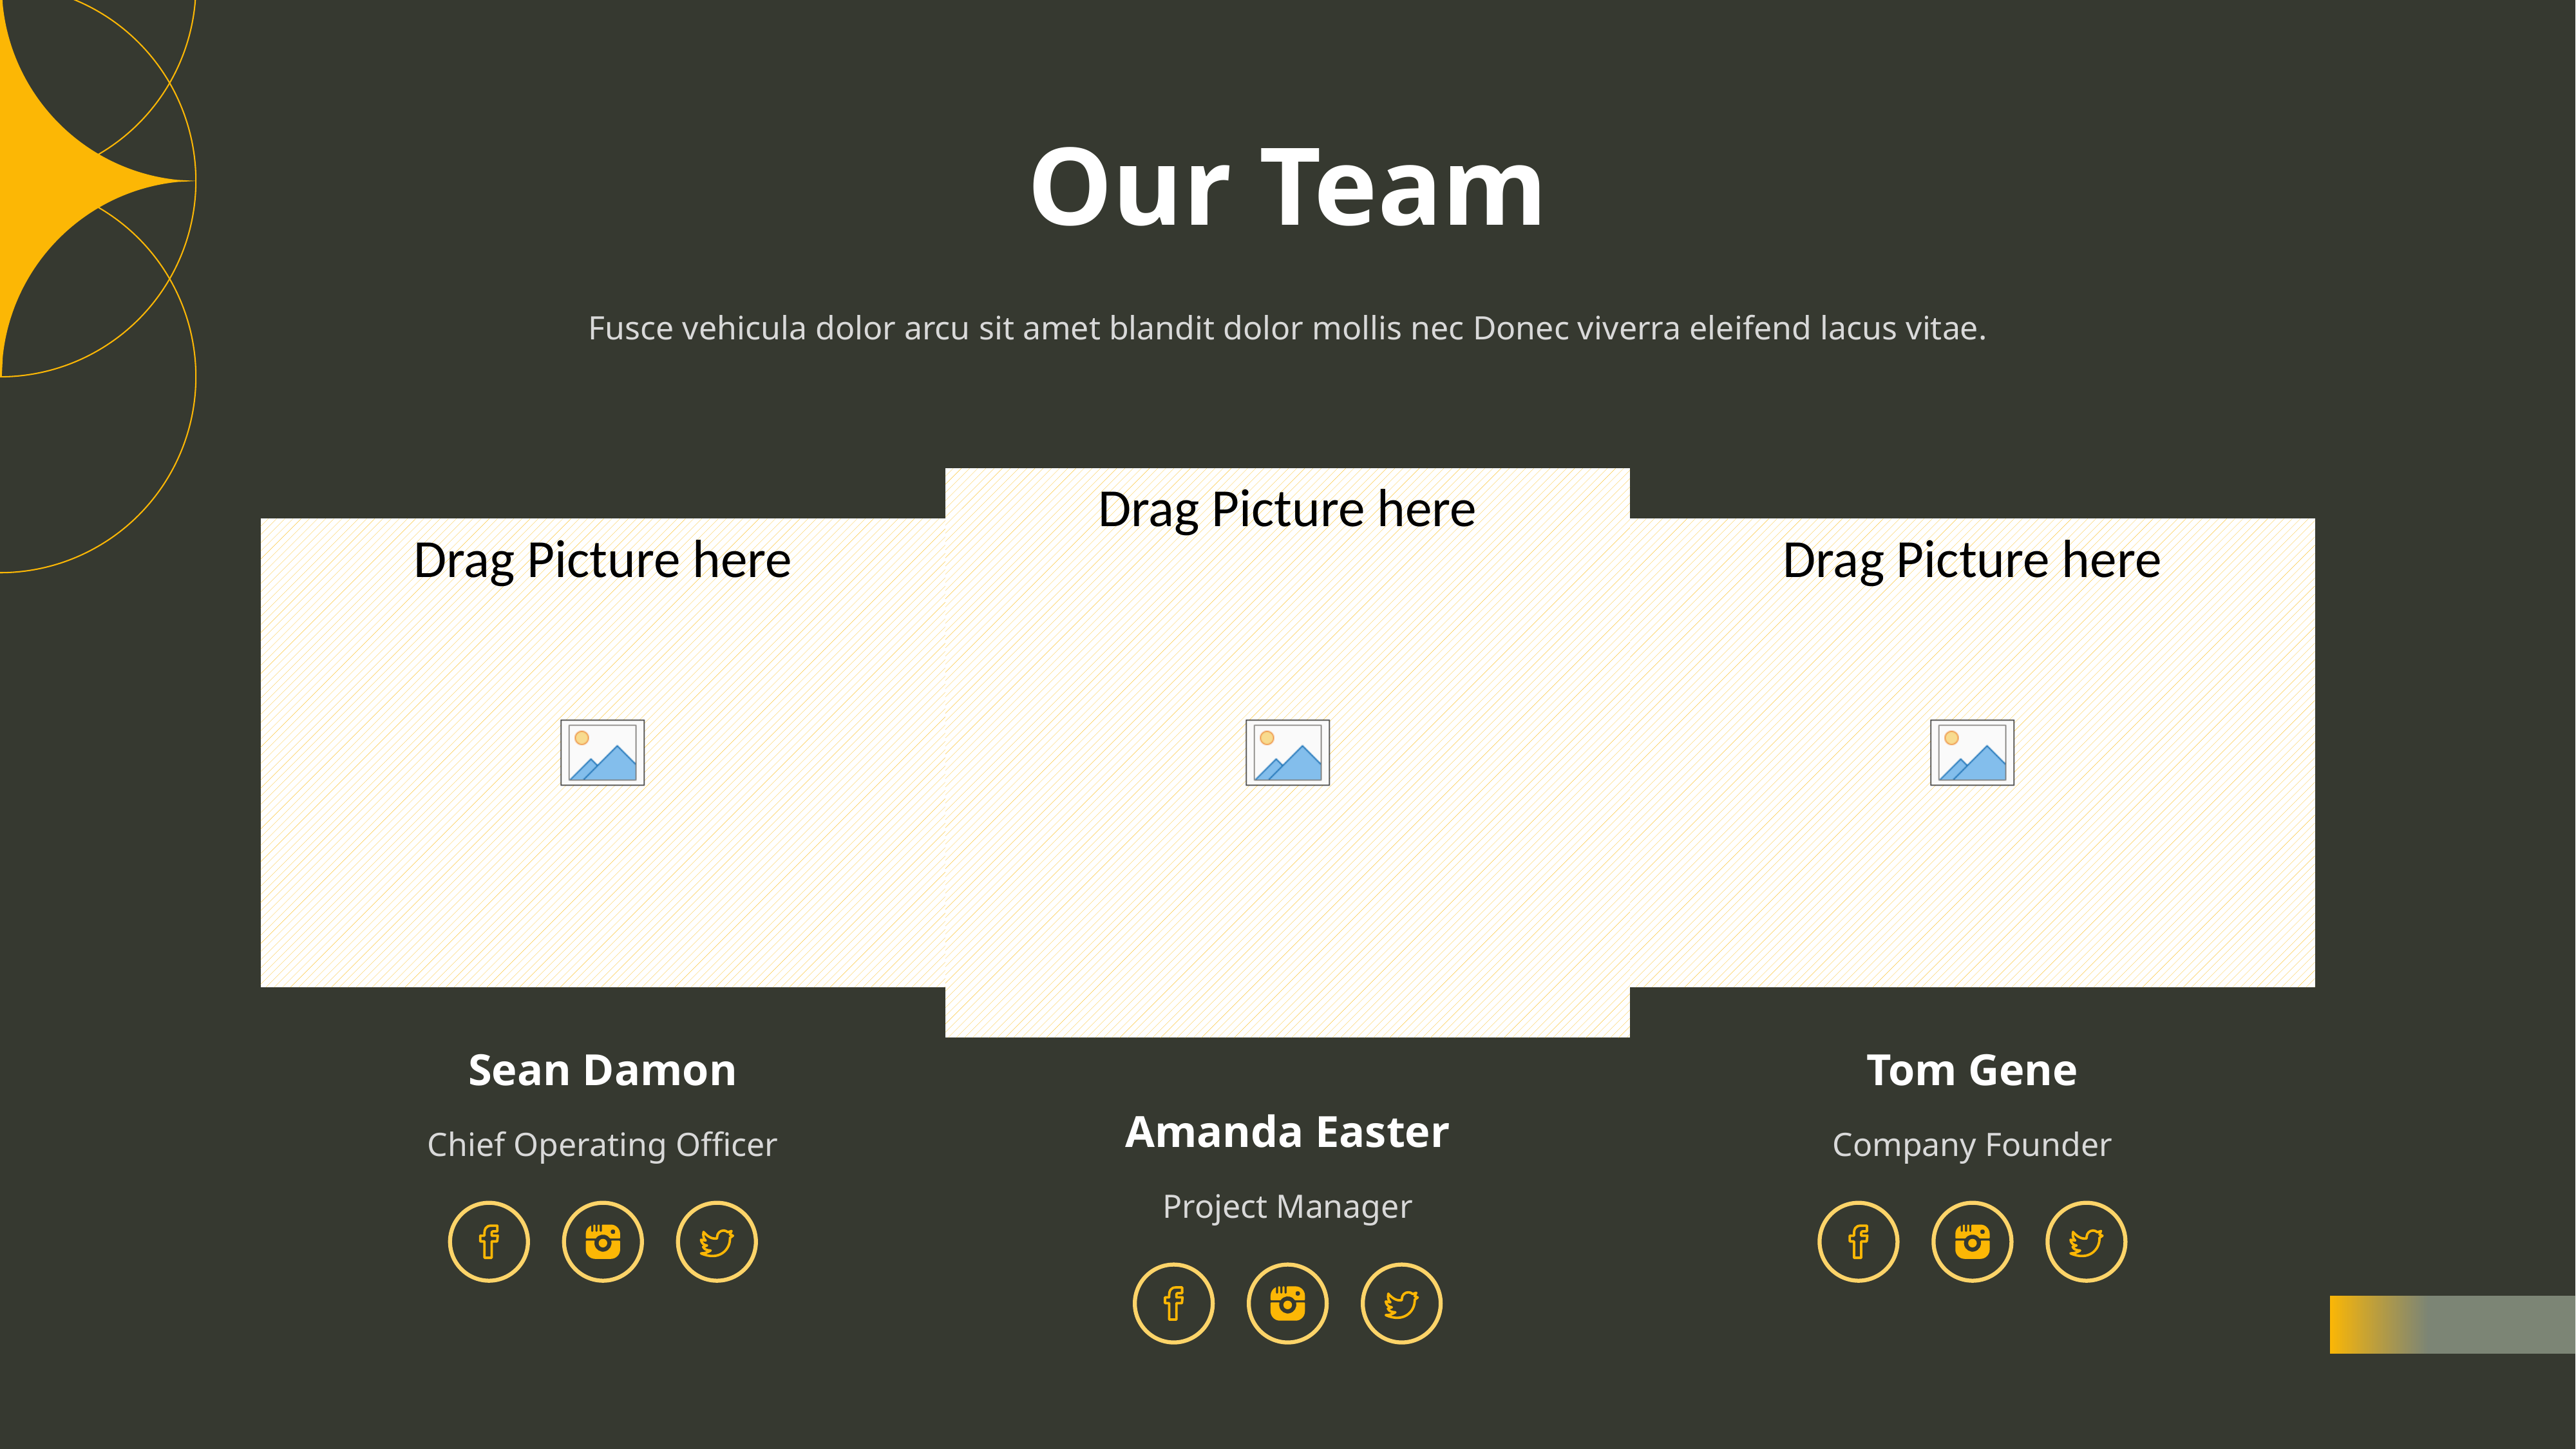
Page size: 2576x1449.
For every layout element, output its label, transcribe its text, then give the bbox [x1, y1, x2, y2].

text_box Company Founder [1766, 1119, 2179, 1168]
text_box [564, 1202, 642, 1281]
text_box Our Team [1015, 113, 1560, 252]
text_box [1363, 1264, 1441, 1343]
text_box [2329, 1295, 2576, 1354]
text_box Fusce vehicula dolor arcu sit amet blandit dolor mollis nec Donec viverra eleifend lacus vitae. [484, 283, 2092, 351]
text_box Chief Operating Officer [397, 1119, 809, 1168]
text_box Sean Damon [369, 1037, 837, 1099]
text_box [1933, 1202, 2012, 1281]
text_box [450, 1202, 528, 1281]
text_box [1819, 1202, 1898, 1281]
picture [260, 468, 2315, 1038]
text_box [1135, 1264, 1213, 1343]
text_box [2047, 1202, 2126, 1281]
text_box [1249, 1264, 1327, 1343]
text_box Amanda Easter [1054, 1099, 1522, 1161]
text_box Project Manager [1081, 1180, 1494, 1229]
text_box Tom Gene [1739, 1037, 2206, 1099]
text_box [677, 1202, 756, 1281]
